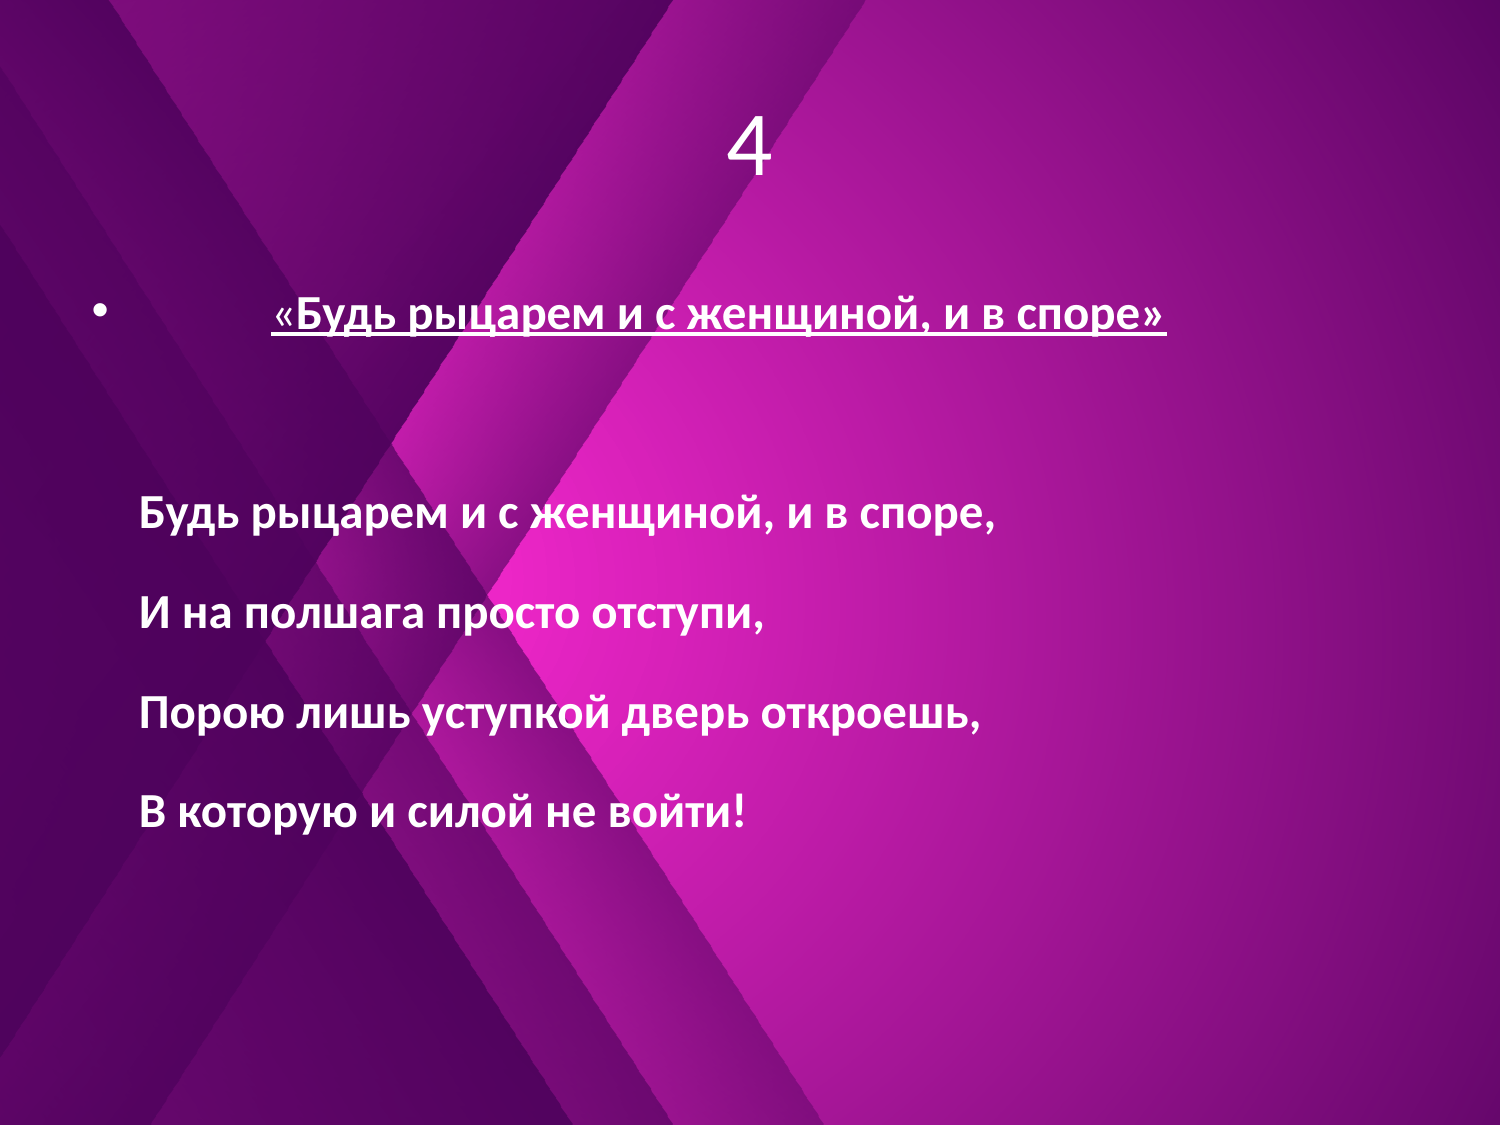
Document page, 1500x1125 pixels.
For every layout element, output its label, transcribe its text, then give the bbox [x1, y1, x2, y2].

picture [0, 0, 1500, 1125]
title 4 [75, 45, 1425, 233]
list «Будь рыцарем и с женщиной, и в споре» Будь рыцарем и с женщиной, и в споре, И на полшага просто отступи, Порою лишь уступкой дверь откроешь, В которую и силой не войти! [76, 231, 1427, 976]
